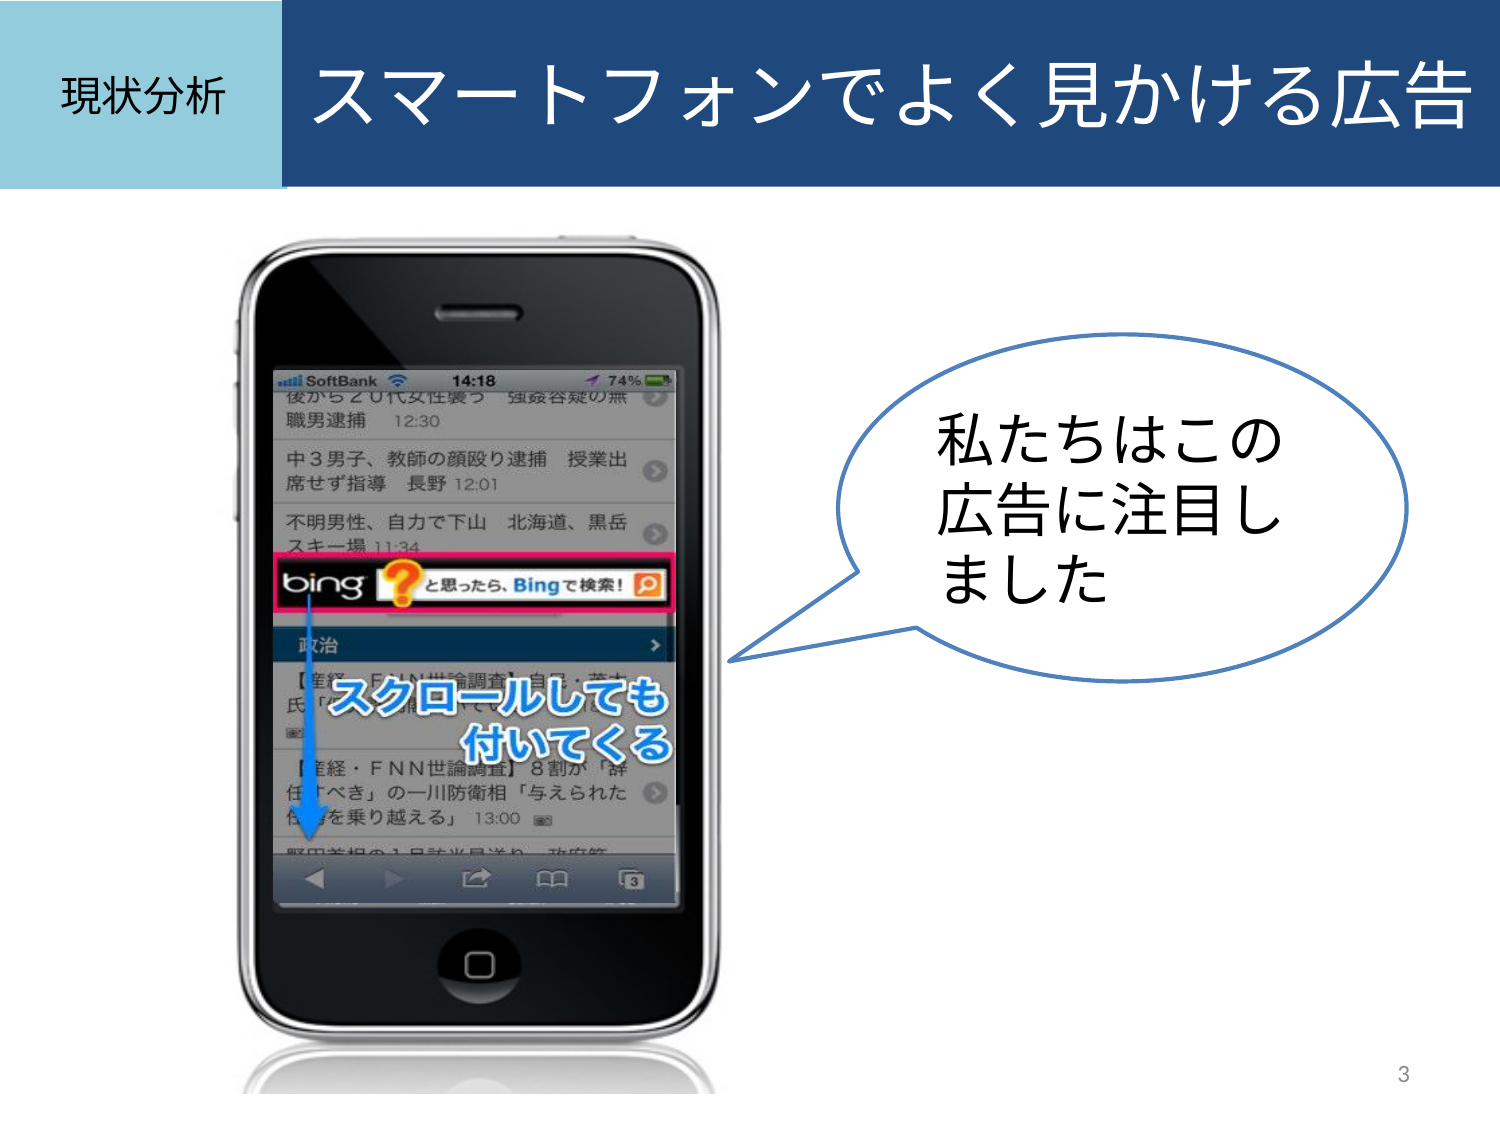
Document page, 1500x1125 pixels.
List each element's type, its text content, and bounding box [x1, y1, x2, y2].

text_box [0, 0, 1500, 190]
picture [143, 207, 806, 1095]
text_box 私たちはこの広告に注目しました [810, 332, 1409, 684]
slide_number 3 [1074, 1042, 1425, 1103]
